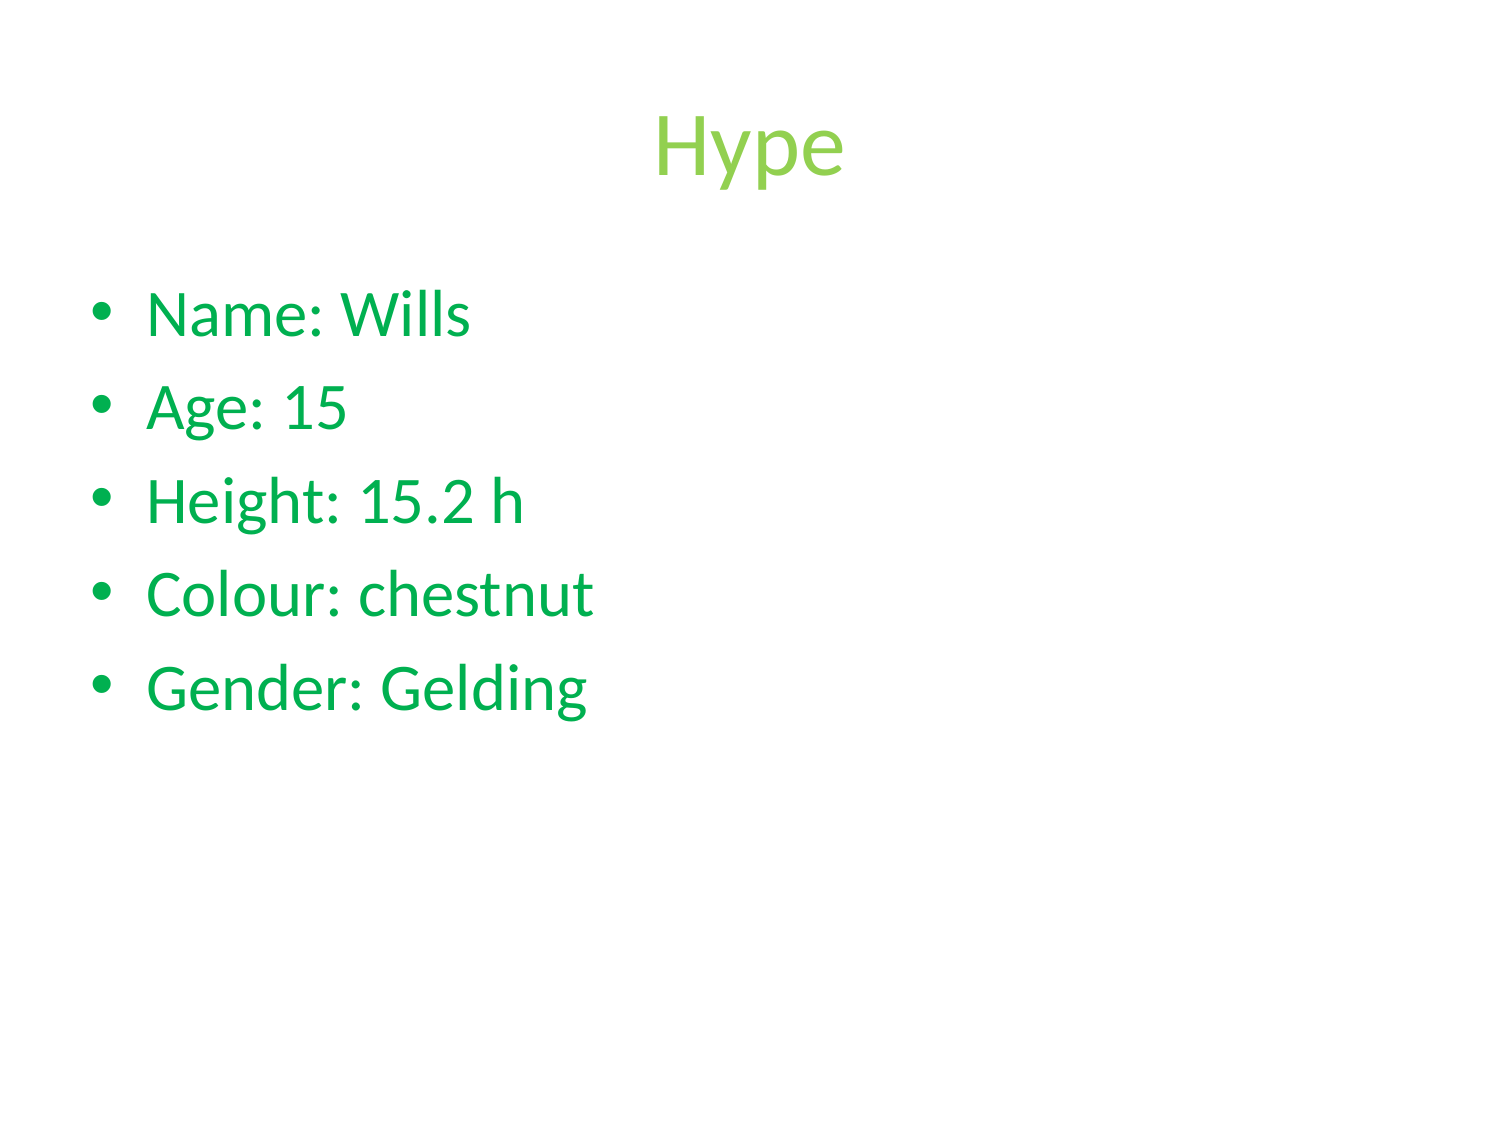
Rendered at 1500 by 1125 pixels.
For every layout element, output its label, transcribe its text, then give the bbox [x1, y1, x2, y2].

title Hype [75, 45, 1425, 233]
list Name: Wills Age: 15 Height: 15.2 h Colour: chestnut Gender: Gelding [75, 262, 1425, 1005]
